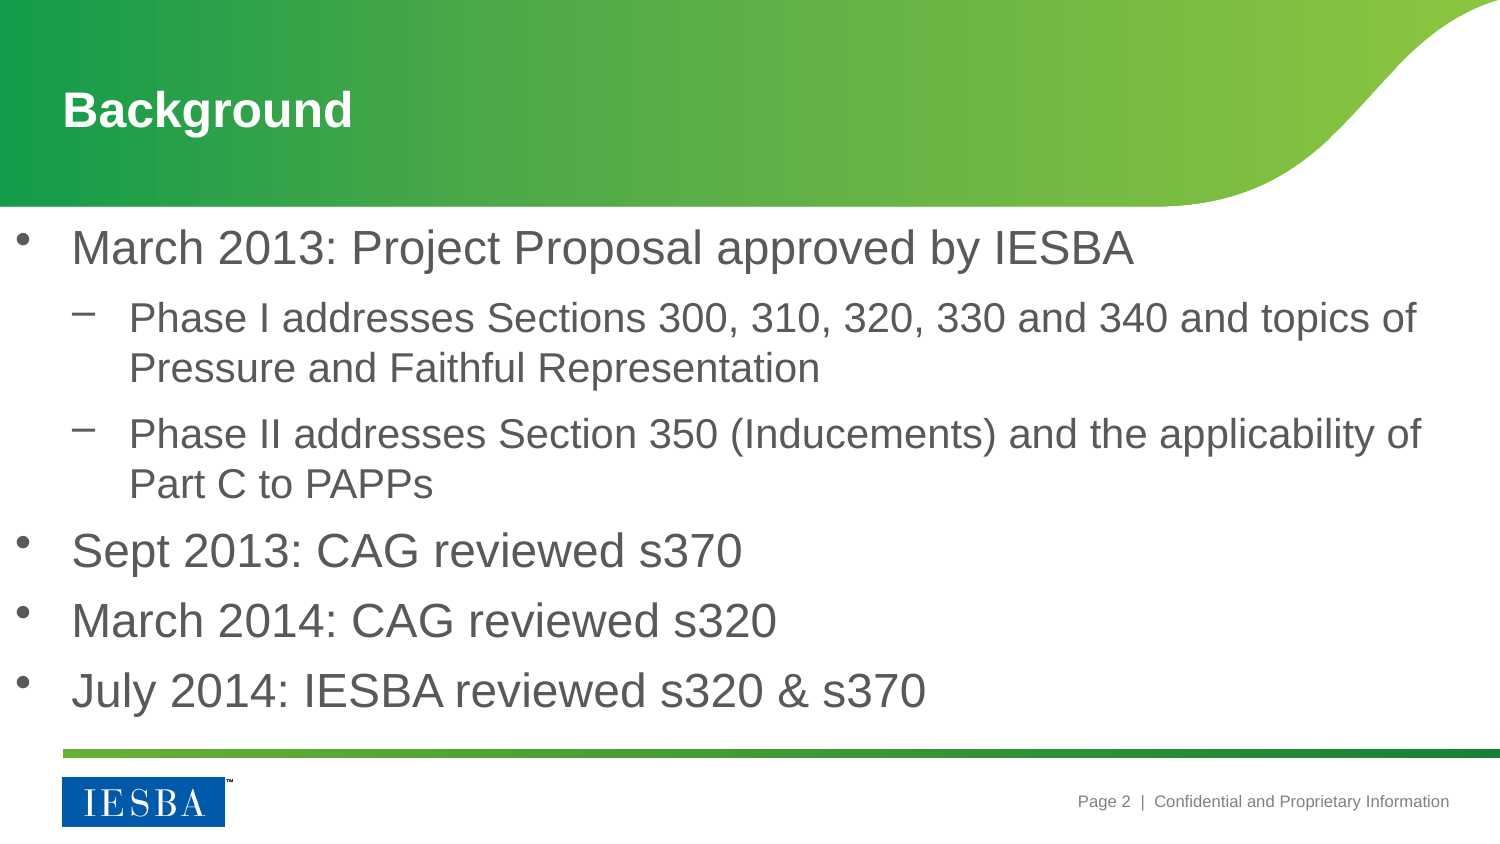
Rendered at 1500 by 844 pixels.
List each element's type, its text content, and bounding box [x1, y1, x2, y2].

title Background [62, 75, 1300, 141]
picture [62, 777, 233, 827]
picture [0, 0, 1500, 207]
list March 2013: Project Proposal approved by IESBA Phase I addresses Sections 300, 310, 320, 330 and 340 and topics of Pressure and Faithful Representation Phase II addresses Section 350 (Inducements) and the applicability of Part C to PAPPs Sept 2013: CAG reviewed s370 March 2014: CAG reviewed s320 July 2014: IESBA reviewed s320 & s370 [0, 209, 1500, 747]
